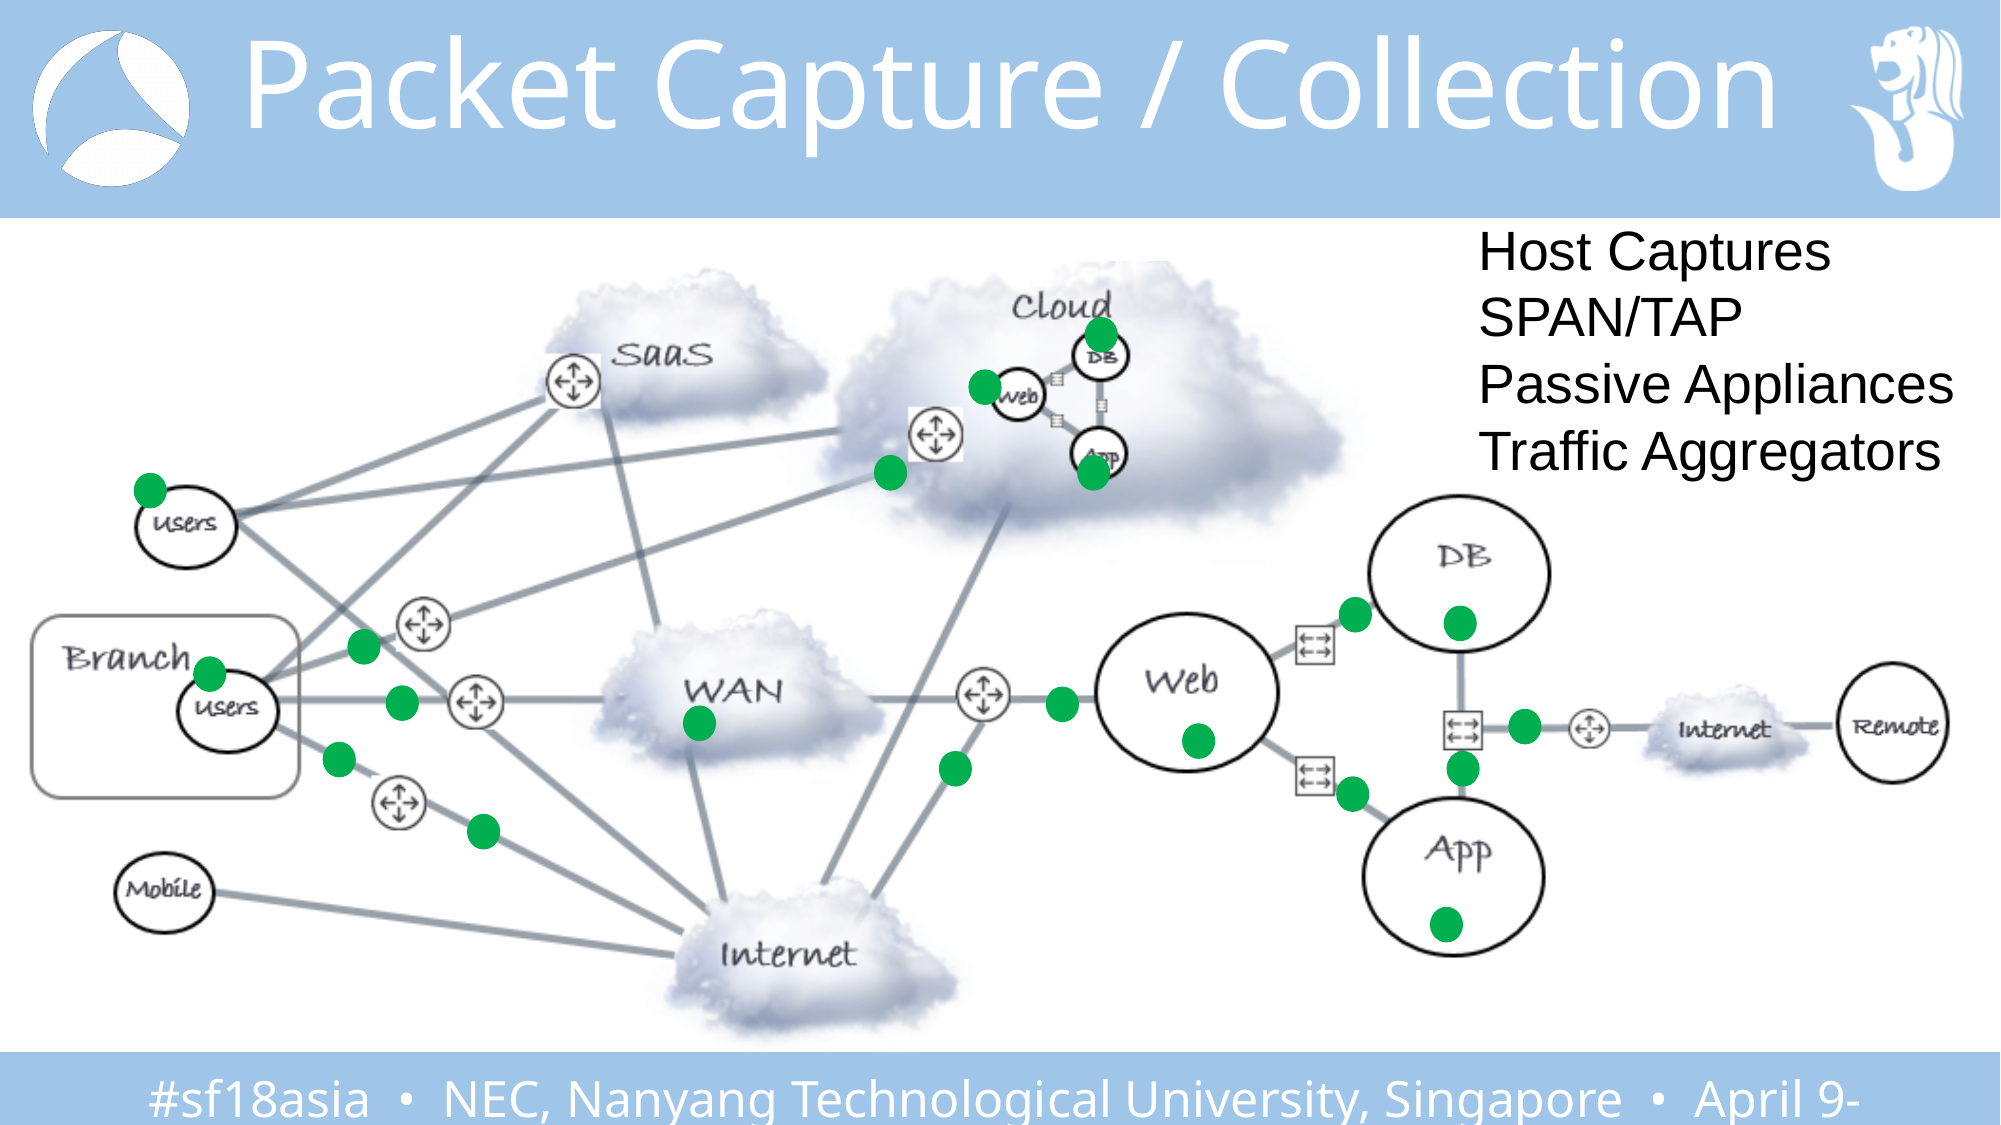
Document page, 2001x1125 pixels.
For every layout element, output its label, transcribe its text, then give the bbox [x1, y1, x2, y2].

picture [17, 261, 1972, 1051]
text_box Host Captures SPAN/TAP Passive Appliances Traffic Aggregators [1463, 207, 1971, 258]
picture [32, 155, 190, 187]
title Packet Capture / Collection [31, 24, 1994, 155]
picture [1849, 155, 1964, 191]
